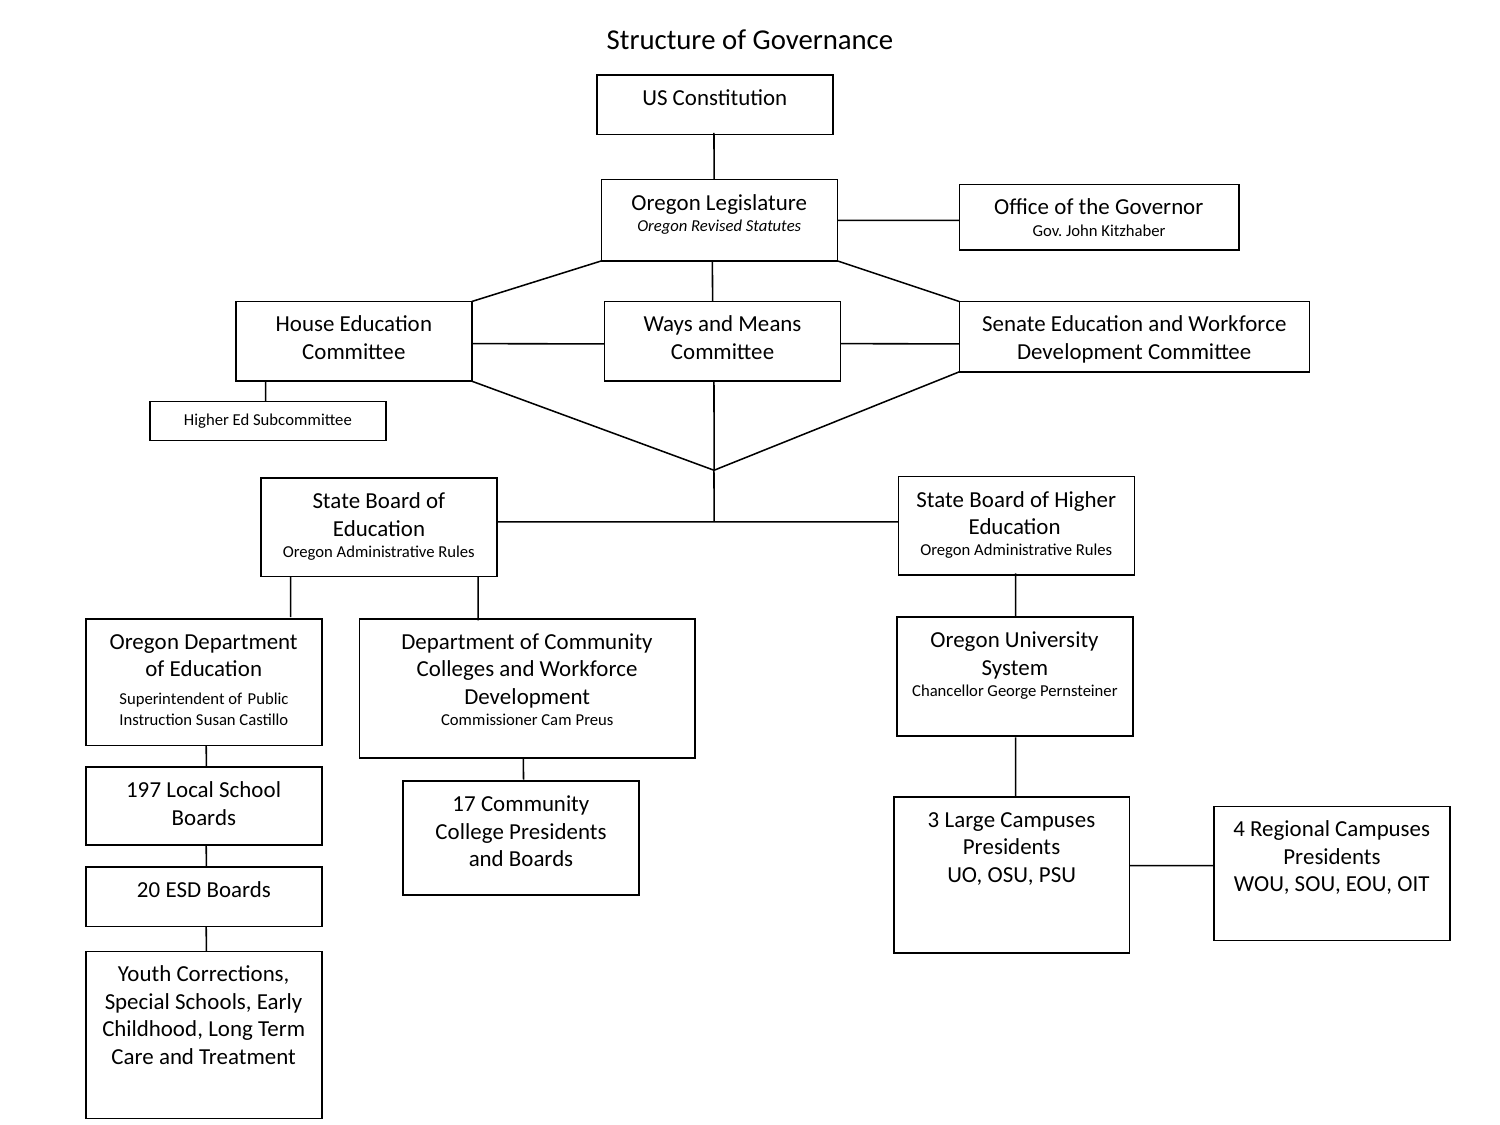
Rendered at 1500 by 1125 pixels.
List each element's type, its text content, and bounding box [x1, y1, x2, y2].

text_box [0, 74, 1500, 150]
text_box Oregon Department of Education Superintendent of Public Instruction Susan Castillo [85, 618, 322, 746]
text_box [0, 0, 1500, 74]
text_box Youth Corrections, Special Schools, Early Childhood, Long Term Care and Treatment [85, 951, 322, 1119]
text_box 20 ESD Boards [85, 867, 322, 927]
text_box State Board of Higher Education Oregon Administrative Rules [898, 476, 1135, 575]
text_box 17 Community College Presidents and Boards [403, 781, 639, 896]
text_box Senate Education and Workforce Development Committee [959, 301, 1310, 372]
text_box House Education Committee [235, 301, 472, 382]
text_box Oregon Legislature Oregon Revised Statutes [601, 179, 838, 261]
text_box 3 Large Campuses Presidents UO, OSU, PSU [893, 796, 1130, 954]
text_box State Board of Education Oregon Administrative Rules [260, 478, 497, 577]
text_box Office of the Governor Gov. John Kitzhaber [959, 184, 1239, 250]
text_box Ways and Means Committee [604, 301, 841, 382]
text_box Oregon University System Chancellor George Pernsteiner [896, 617, 1133, 736]
text_box 197 Local School Boards [85, 767, 322, 846]
text_box Department of Community Colleges and Workforce Development Commissioner Cam Preus [359, 618, 696, 758]
text_box 4 Regional Campuses Presidents WOU, SOU, EOU, OIT [1214, 806, 1450, 941]
text_box Higher Ed Subcommittee [150, 401, 386, 441]
